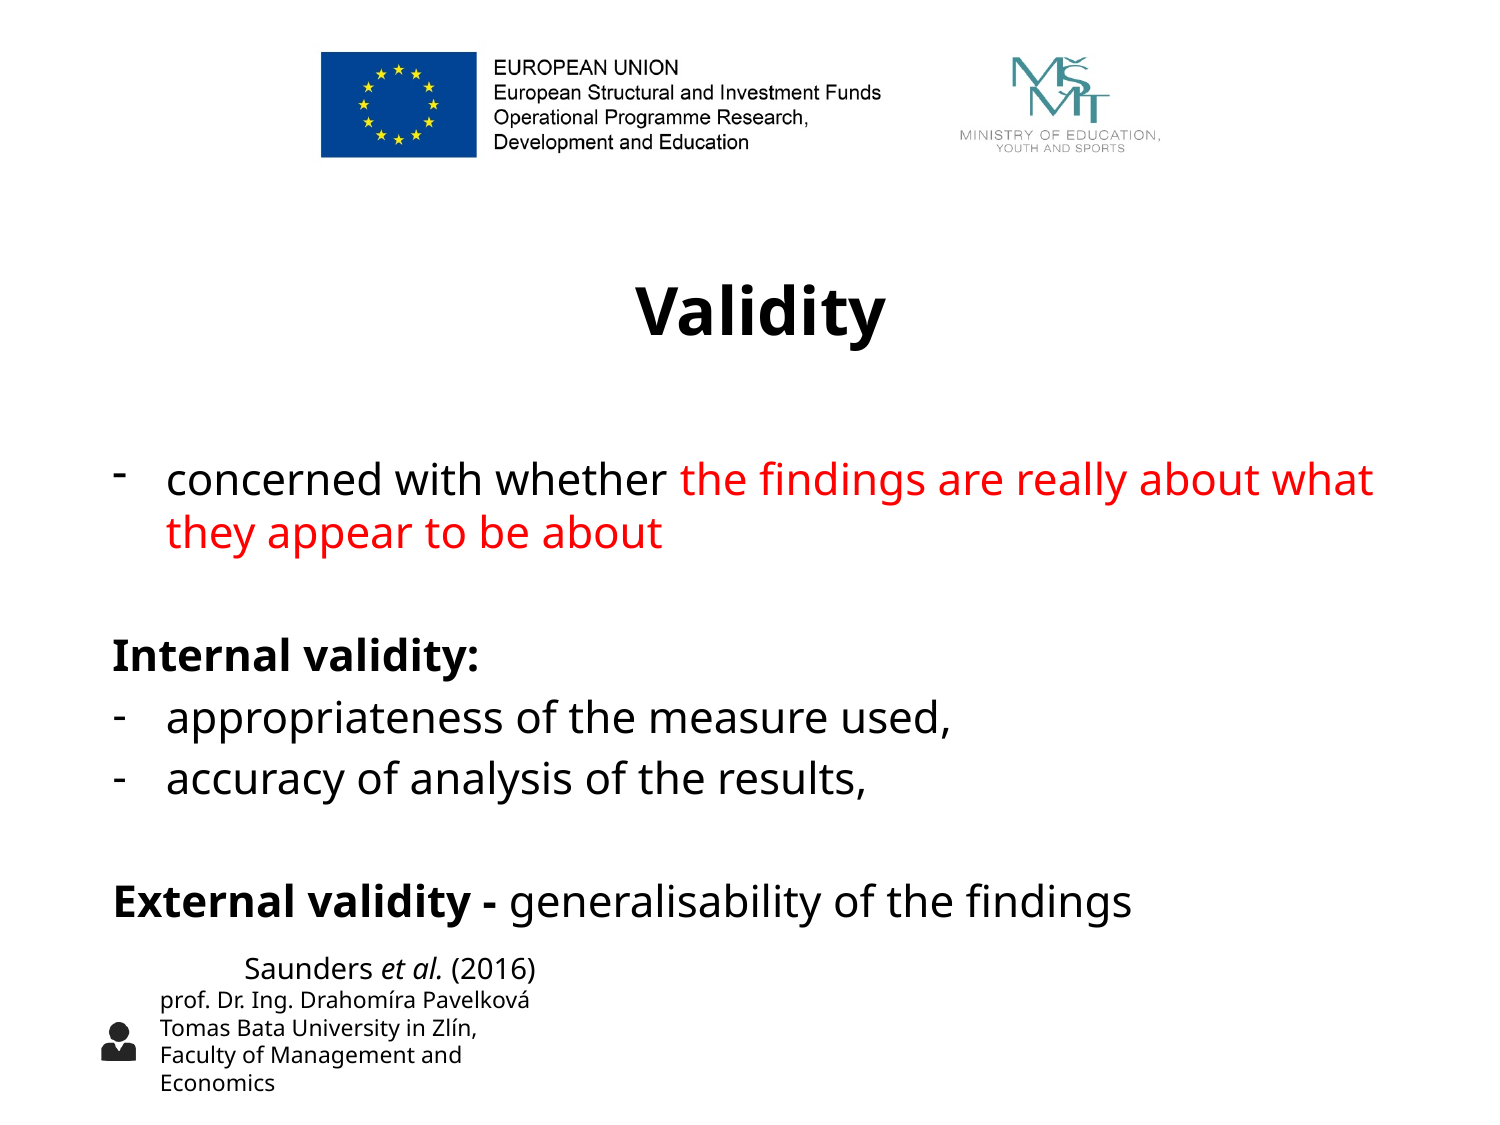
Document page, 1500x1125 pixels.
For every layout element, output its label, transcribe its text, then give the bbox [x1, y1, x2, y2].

footer prof. Dr. Ing. Drahomíra Pavelková Tomas Bata University in Zlín, Faculty of Management and Economics [145, 999, 550, 1083]
picture [101, 1021, 136, 1062]
title Validity [97, 232, 1425, 386]
picture [268, 0, 1212, 210]
list concerned with whether the findings are really about what they appear to be about Internal validity: appropriateness of the measure used, accuracy of analysis of the results, External validity - generalisability of the findings Saunders et al. (2016) [97, 444, 1448, 1000]
